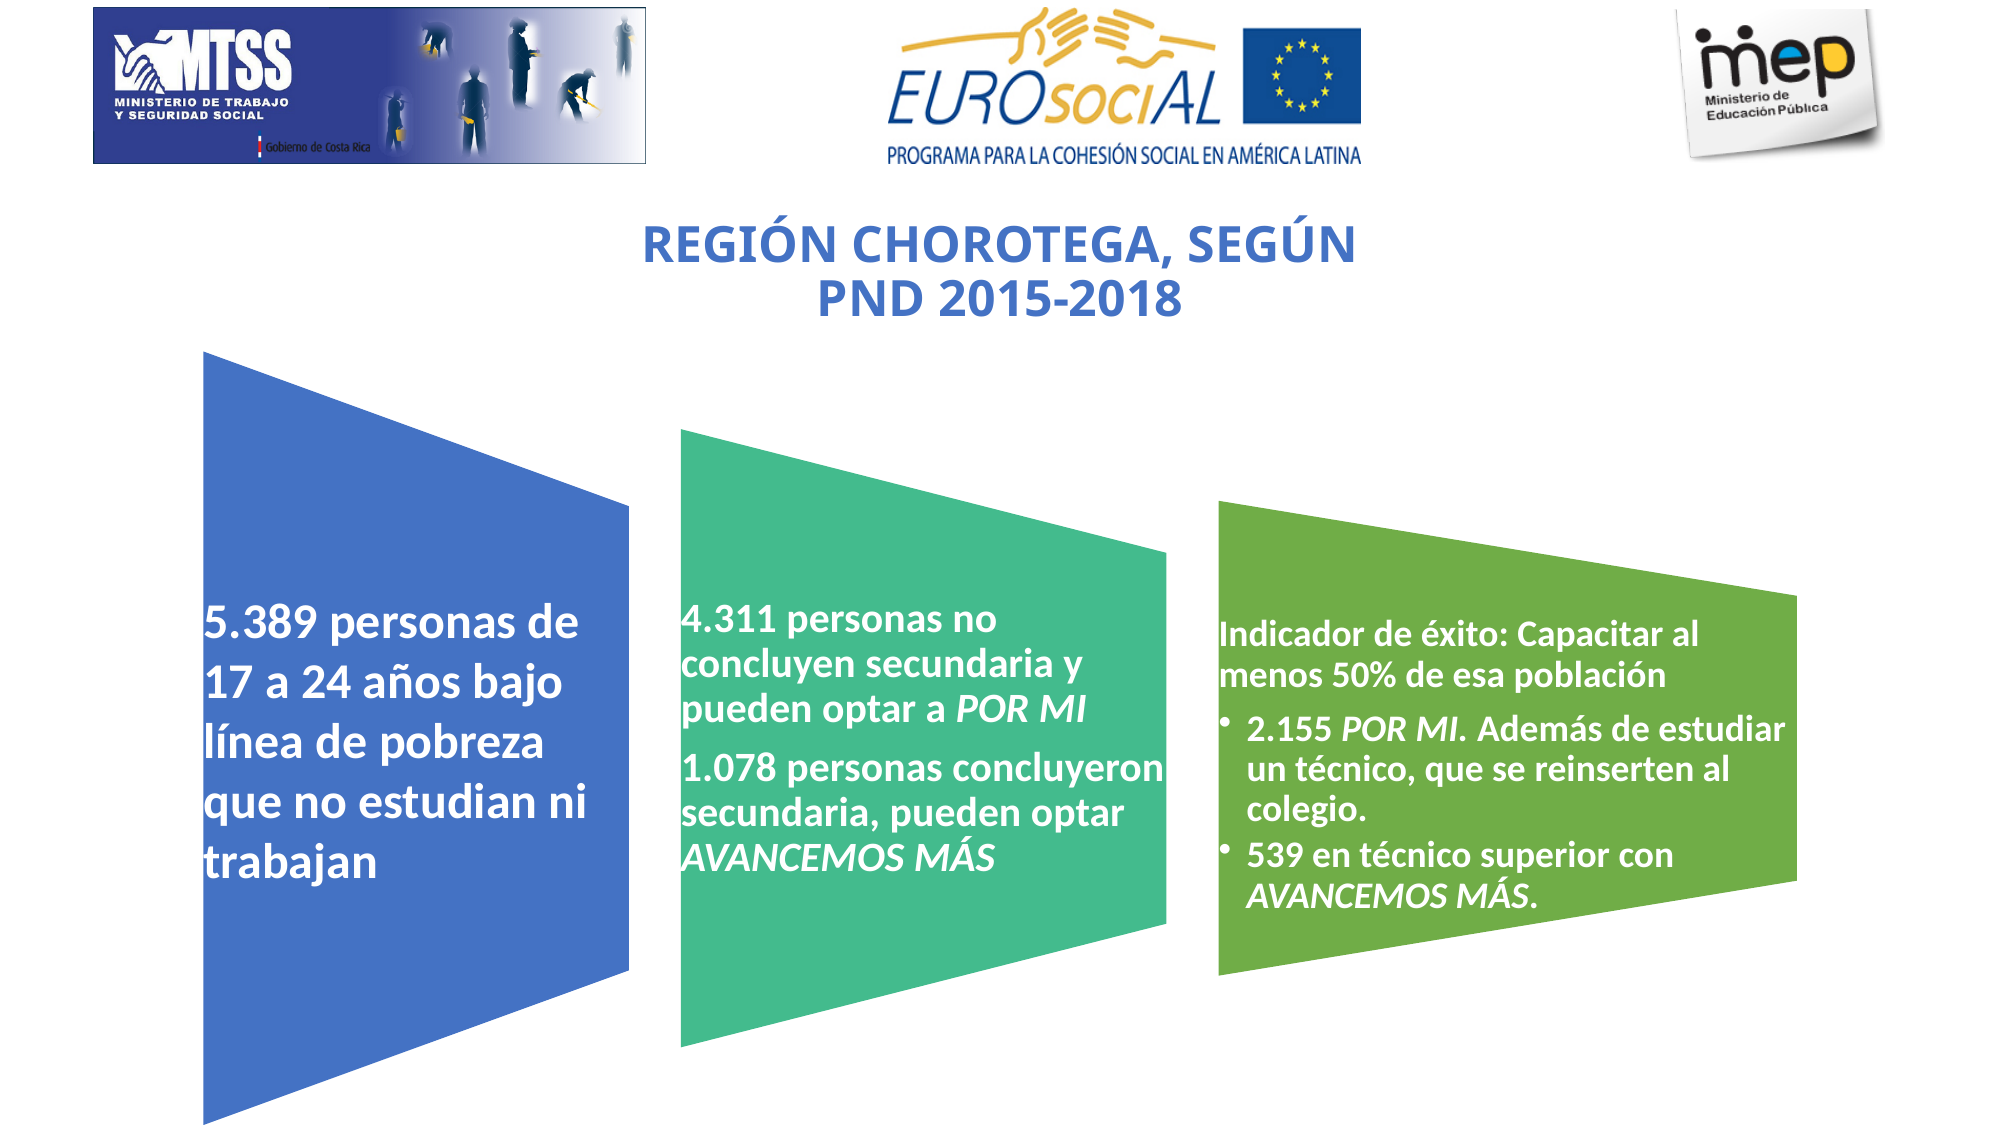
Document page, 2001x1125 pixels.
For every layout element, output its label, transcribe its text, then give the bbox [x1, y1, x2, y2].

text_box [92, 7, 1885, 164]
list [203, 351, 1797, 1125]
title REGIÓN CHOROTEGA, SEGÚN PND 2015-2018 [574, 218, 1426, 329]
